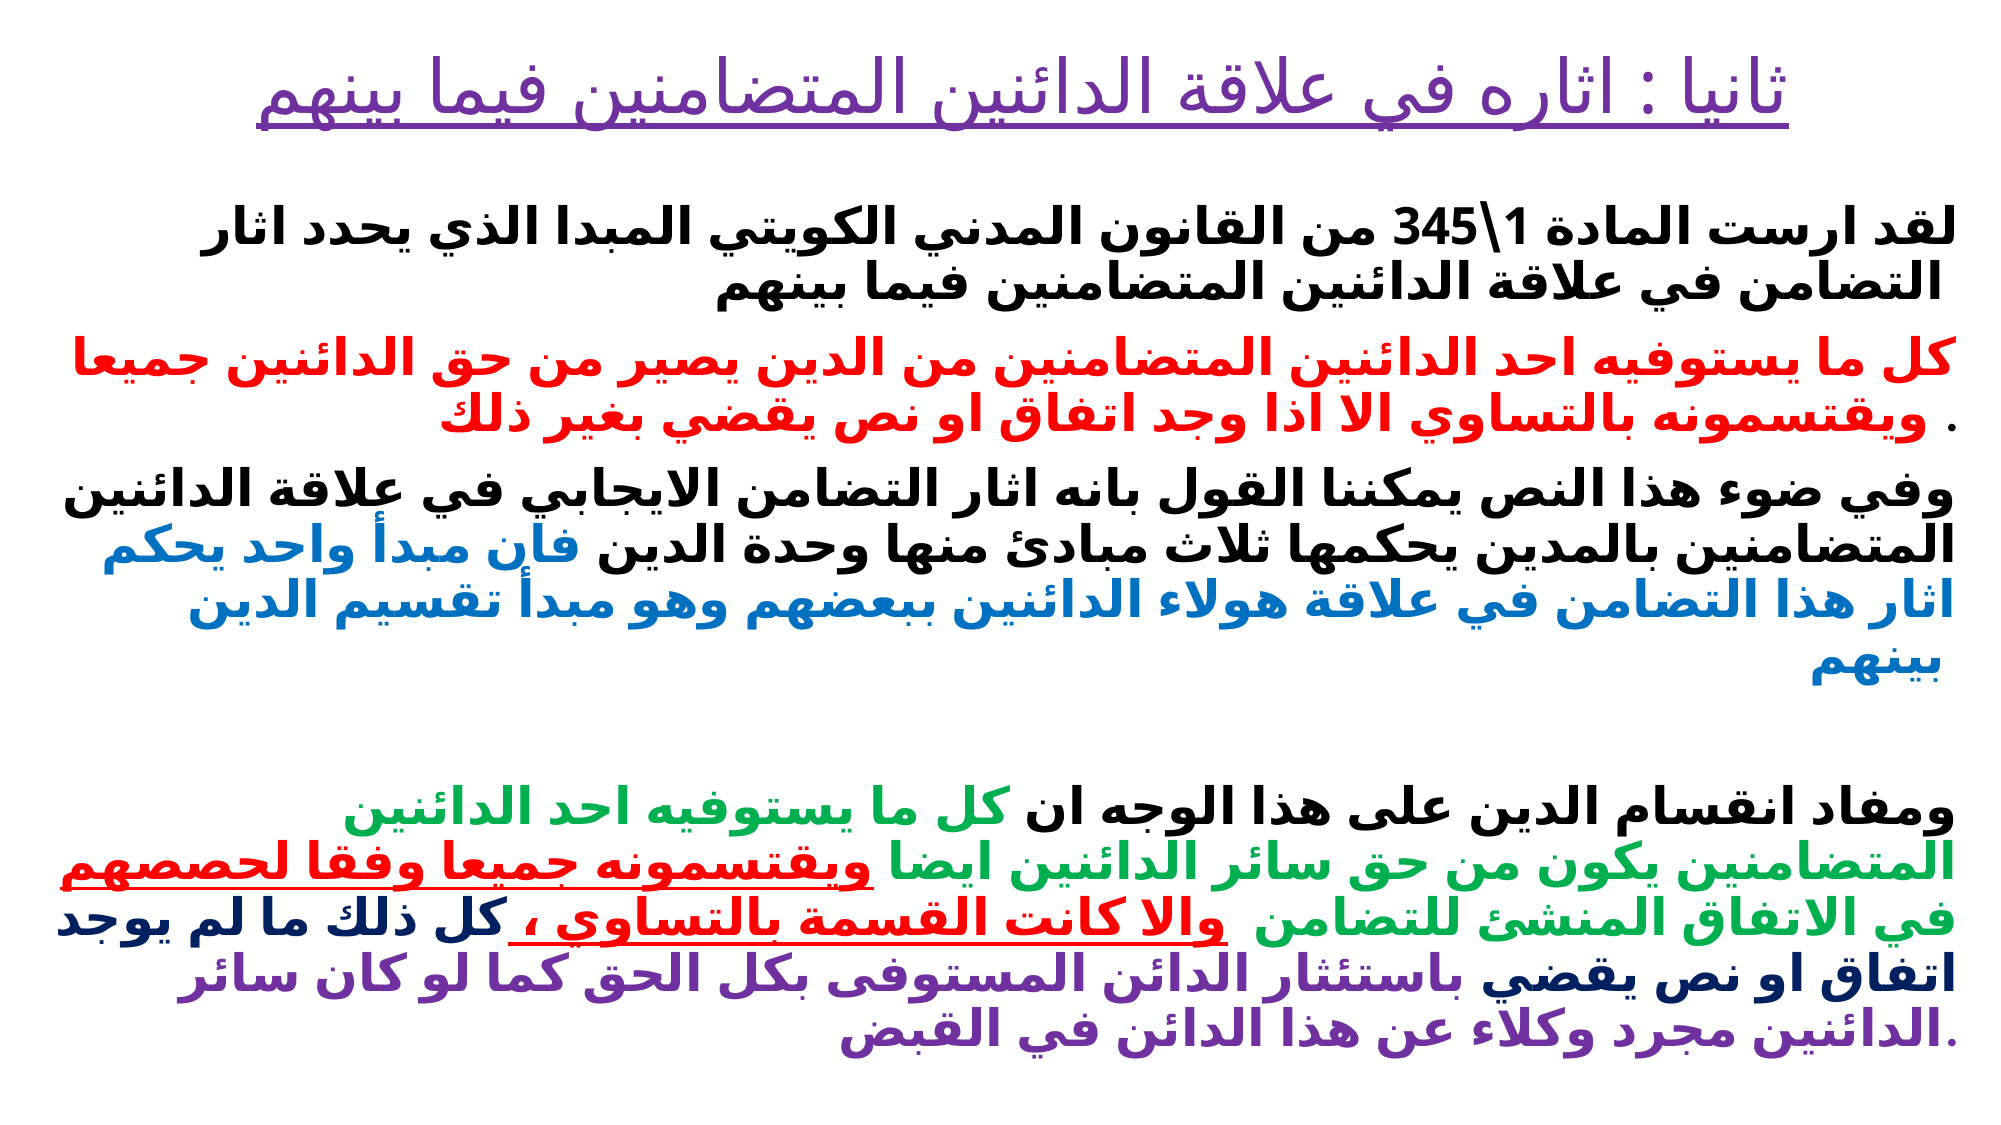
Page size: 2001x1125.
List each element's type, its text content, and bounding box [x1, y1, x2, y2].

title ثانيا : اثاره في علاقة الدائنين المتضامنين فيما بينهم [139, 0, 1907, 110]
subtitle لقد ارست المادة 1\345 من القانون المدني الكويتي المبدا الذي يحدد اثار التضامن في علاقة الدائنين المتضامنين فيما بينهم كل ما يستوفيه احد الدائنين المتضامنين من الدين يصير من حق الدائنين جميعا ويقتسمونه بالتساوي الا اذا وجد اتفاق او نص يقضي بغير ذلك . وفي ضوء هذا النص يمكننا القول بانه اثار التضامن الايجابي في علاقة الدائنين المتضامنين بالمدين يحكمها ثلاث مبادئ منها وحدة الدين فان مبدأ واحد يحكم اثار هذا التضامن في علاقة هولاء الدائنين ببعضهم وهو مبدأ تقسيم الدين بينهم ومفاد انقسام الدين على هذا الوجه ان كل ما يستوفيه احد الدائنين المتضامنين يكون من حق سائر الدائنين ايضا ويقتسمونه جميعا وفقا لحصصهم في الاتفاق المنشئ للتضامن والا كانت القسمة بالتساوي ، كل ذلك ما لم يوجد اتفاق او نص يقضي باستئثار الدائن المستوفى بكل الحق كما لو كان سائر الدائنين مجرد وكلاء عن هذا الدائن في القبض. [32, 110, 1974, 1074]
